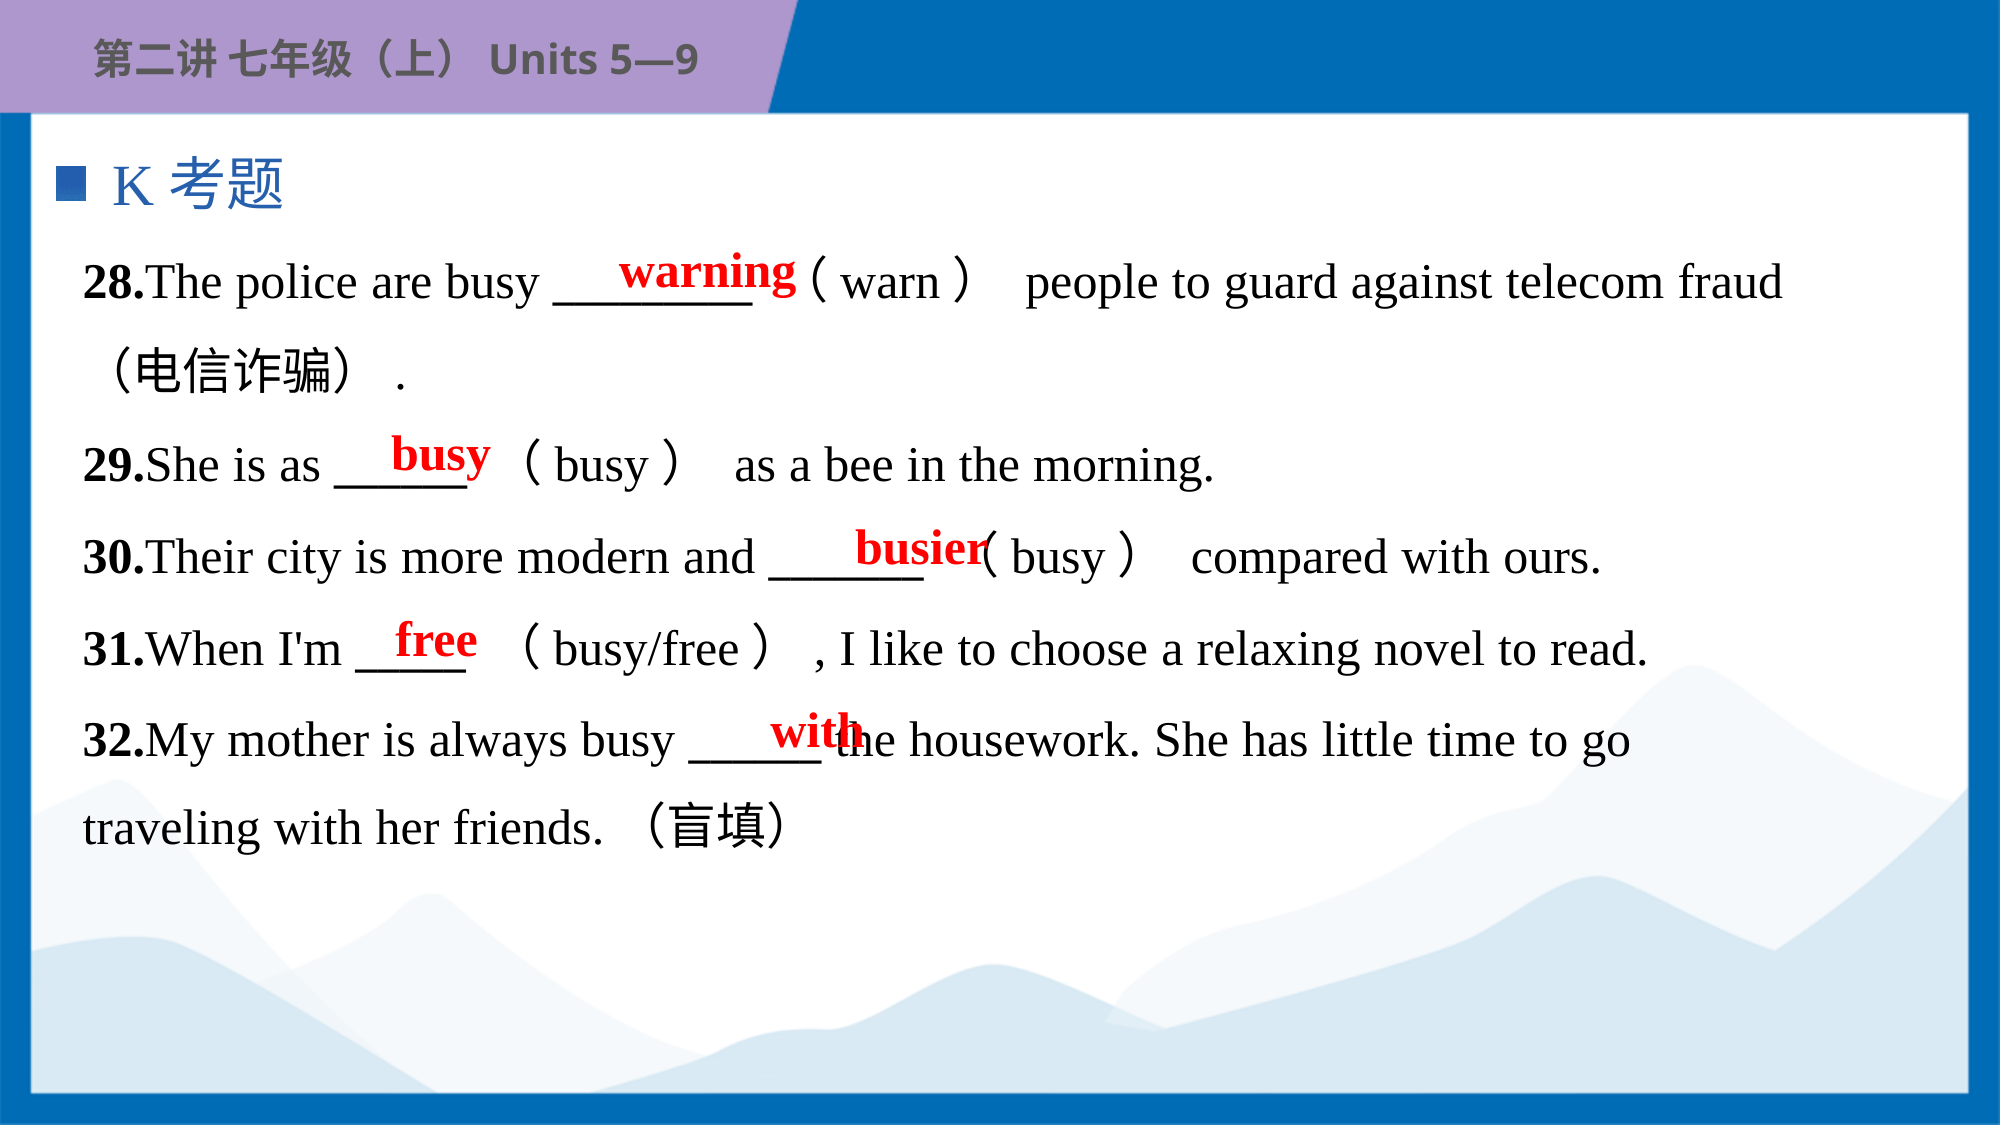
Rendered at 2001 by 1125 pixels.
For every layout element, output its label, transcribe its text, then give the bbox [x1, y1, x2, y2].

text_box 28.The police are busy _________ （warn） people to guard against telecom fraud （电信诈骗）. 29.She is as ______ （busy） as a bee in the morning. 30.Their city is more modern and _______ （busy） compared with ours. 31.When I'm _____ （busy/free）, I like to choose a relaxing novel to read. 32.My mother is always busy ______ the housework. She has little time to go traveling with her friends.（盲填） [82, 216, 1917, 845]
text_box busy [372, 393, 510, 472]
text_box free [377, 578, 496, 658]
picture [0, 0, 2000, 1125]
text_box busier [837, 487, 1007, 566]
text_box K考题 [112, 146, 1917, 216]
text_box warning [600, 210, 815, 289]
text_box with [752, 670, 884, 749]
